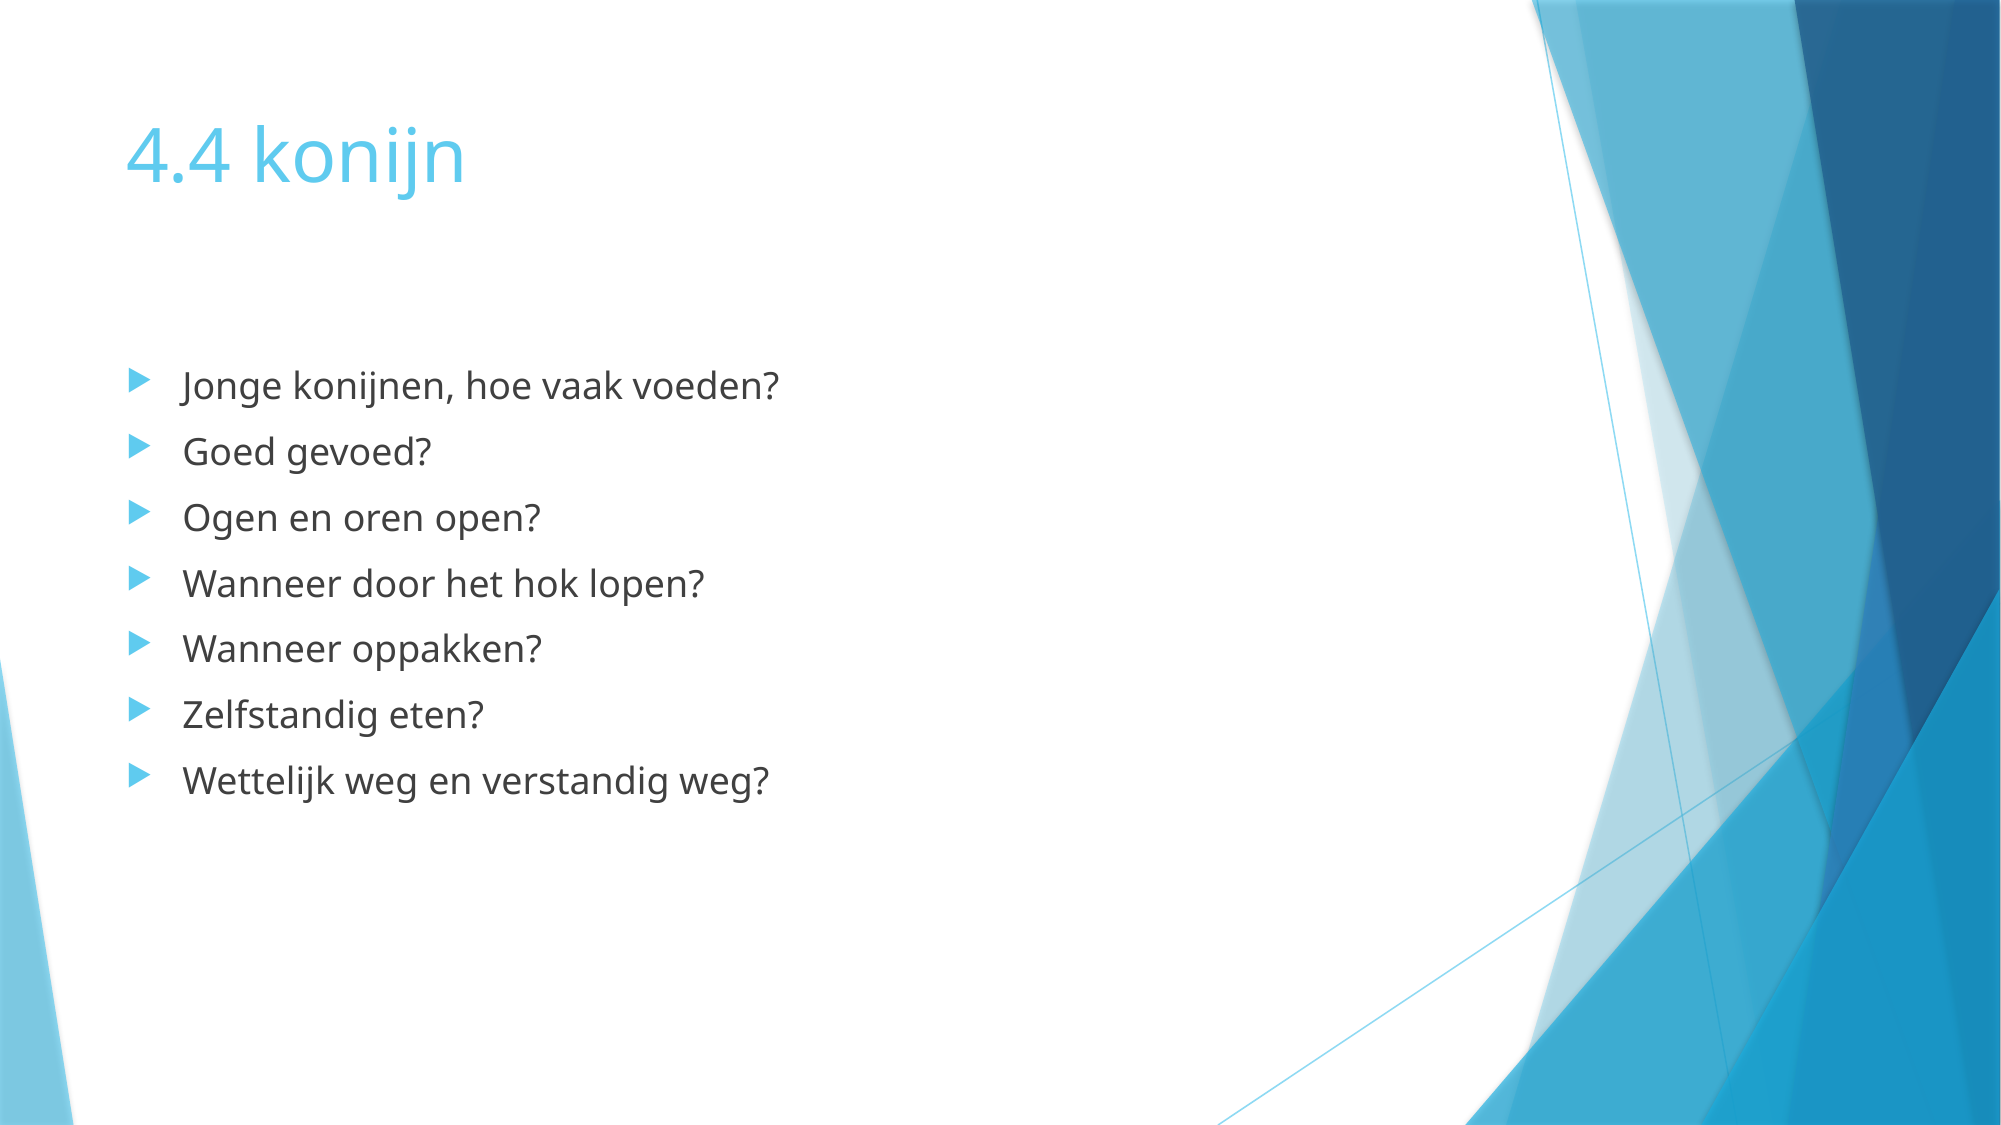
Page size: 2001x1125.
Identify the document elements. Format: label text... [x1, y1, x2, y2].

title 4.4 konijn [111, 99, 1522, 317]
list Jonge konijnen, hoe vaak voeden? Goed gevoed? Ogen en oren open? Wanneer door het hok lopen? Wanneer oppakken? Zelfstandig eten? Wettelijk weg en verstandig weg? [111, 354, 1522, 992]
